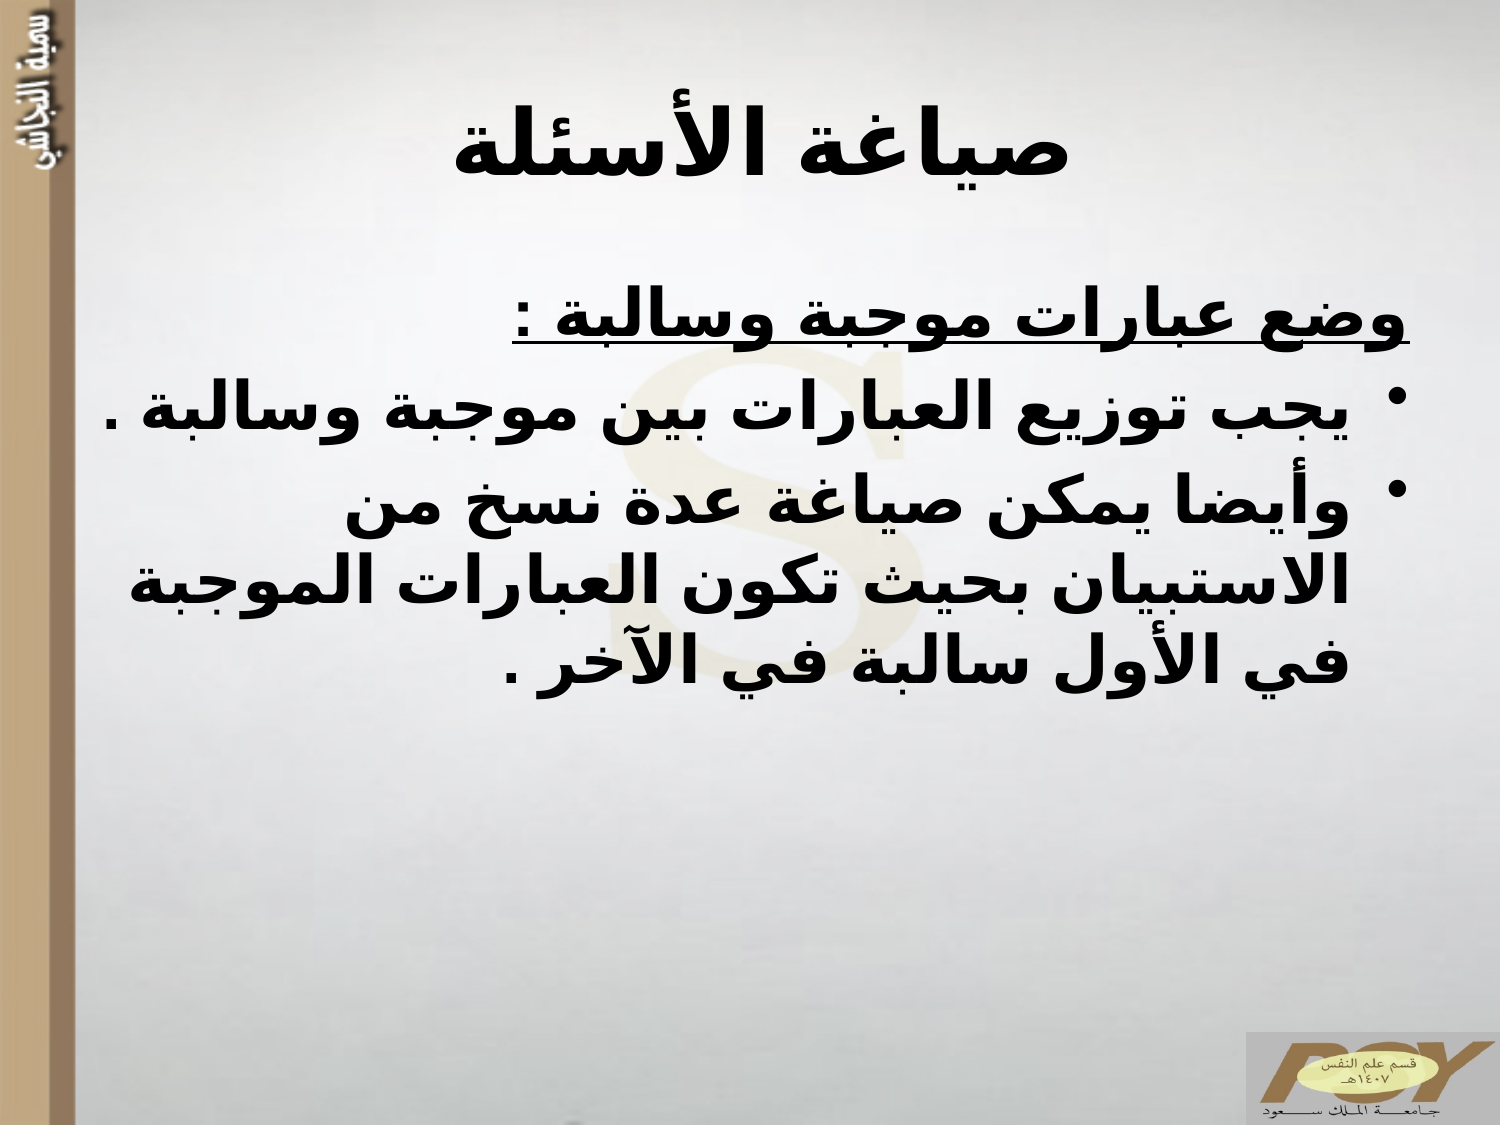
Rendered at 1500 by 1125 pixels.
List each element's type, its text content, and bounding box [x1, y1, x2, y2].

picture [0, 0, 1500, 1125]
list وضع عبارات موجبة وسالبة : يجب توزيع العبارات بين موجبة وسالبة . وأيضا يمكن صياغة عدة نسخ من الاستبيان بحيث تكون العبارات الموجبة في الأول سالبة في الآخر . [75, 262, 1425, 1005]
title صياغة الأسئلة [75, 45, 1425, 233]
